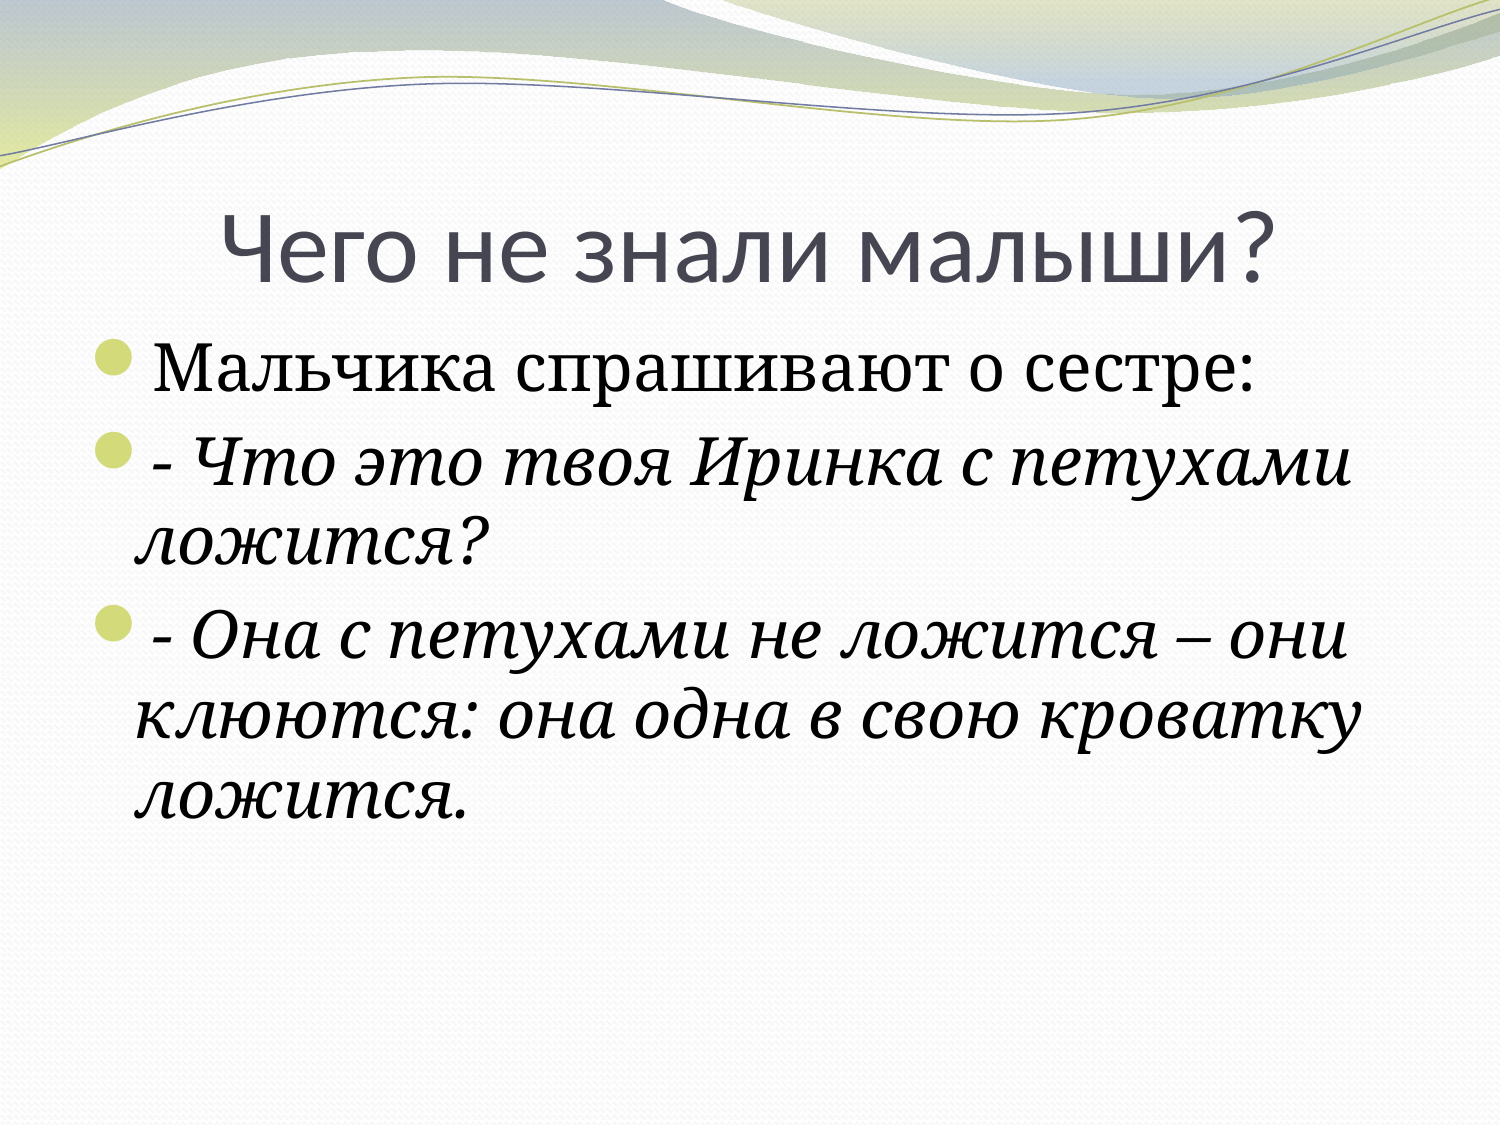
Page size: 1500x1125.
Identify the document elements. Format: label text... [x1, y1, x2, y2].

title Чего не знали малыши? [75, 115, 1425, 303]
list Мальчика спрашивают о сестре: - Что это твоя Иринка с петухами ложится? - Она с петухами не ложится – они клюются: она одна в свою кроватку ложится. [75, 317, 1425, 1038]
